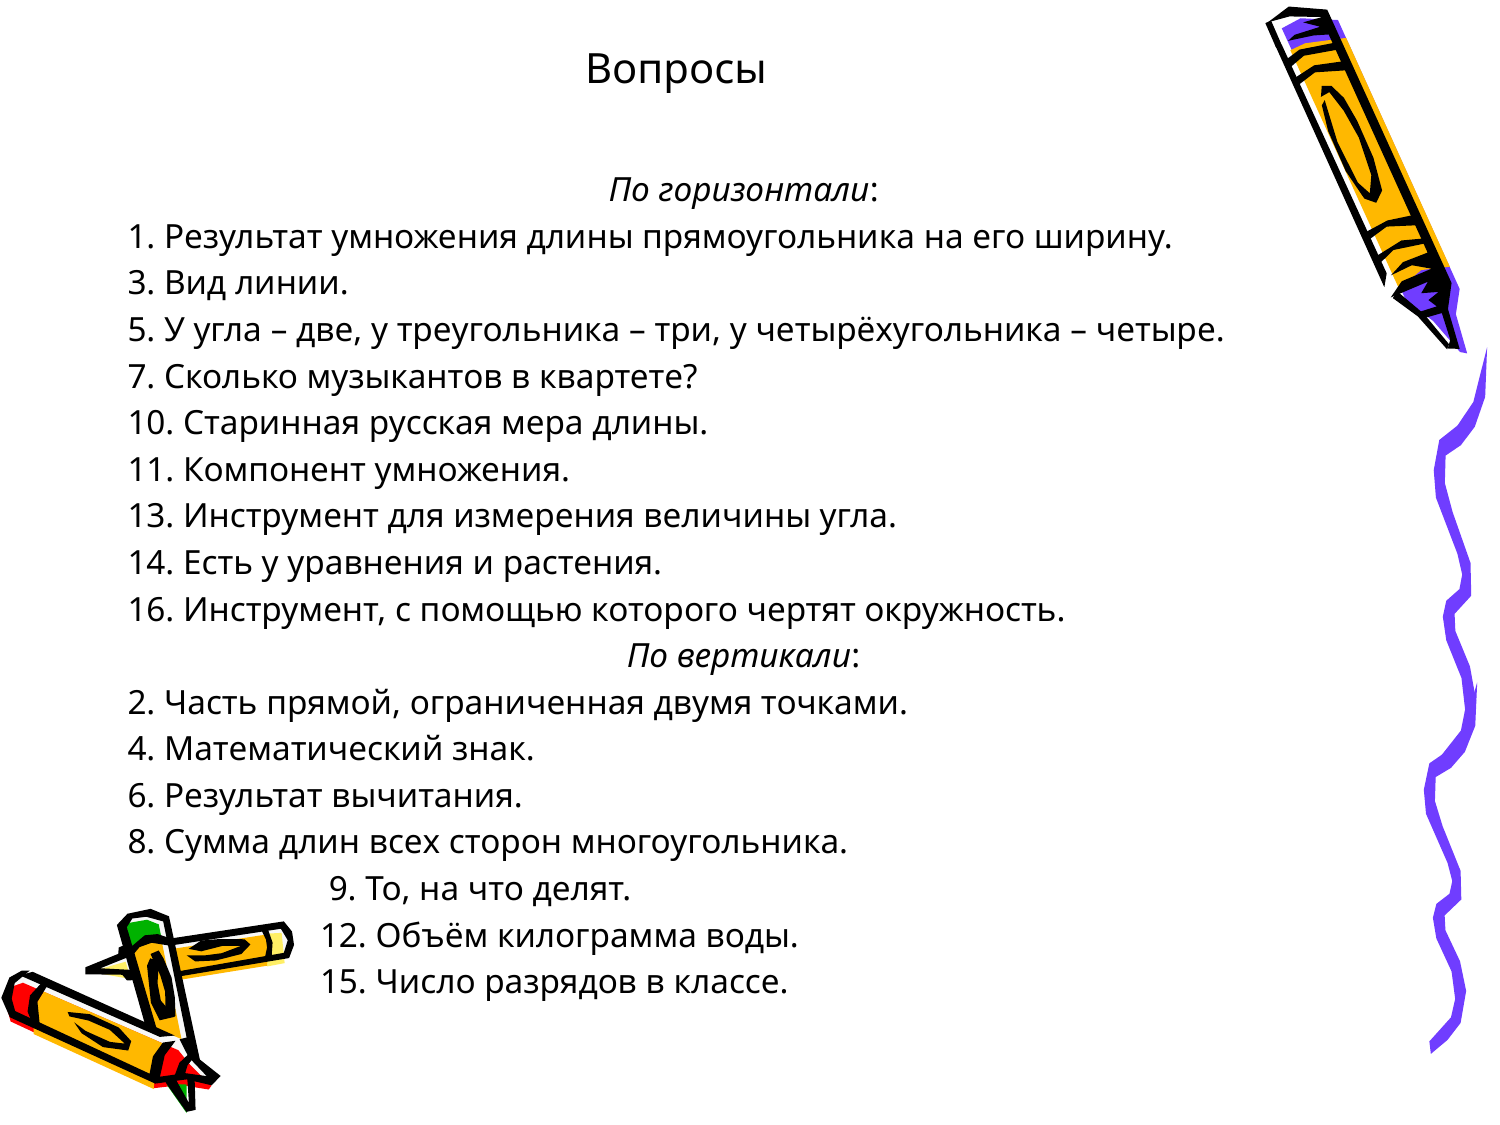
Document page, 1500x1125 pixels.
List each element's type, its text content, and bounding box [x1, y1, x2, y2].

list По горизонтали: 1. Результат умножения длины прямоугольника на его ширину. 3. Вид линии. 5. У угла – две, у треугольника – три, у четырёхугольника – четыре. 7. Сколько музыкантов в квартете? 10. Старинная русская мера длины. 11. Компонент умножения. 13. Инструмент для измерения величины угла. 14. Есть у уравнения и растения. 16. Инструмент, с помощью которого чертят окружность. По вертикали: 2. Часть прямой, ограниченная двумя точками. 4. Математический знак. 6. Результат вычитания. 8. Сумма длин всех сторон многоугольника. 9. То, на что делят. 12. Объём килограмма воды. 15. Число разрядов в классе. [112, 160, 1376, 1059]
title Вопросы [112, 24, 1240, 150]
